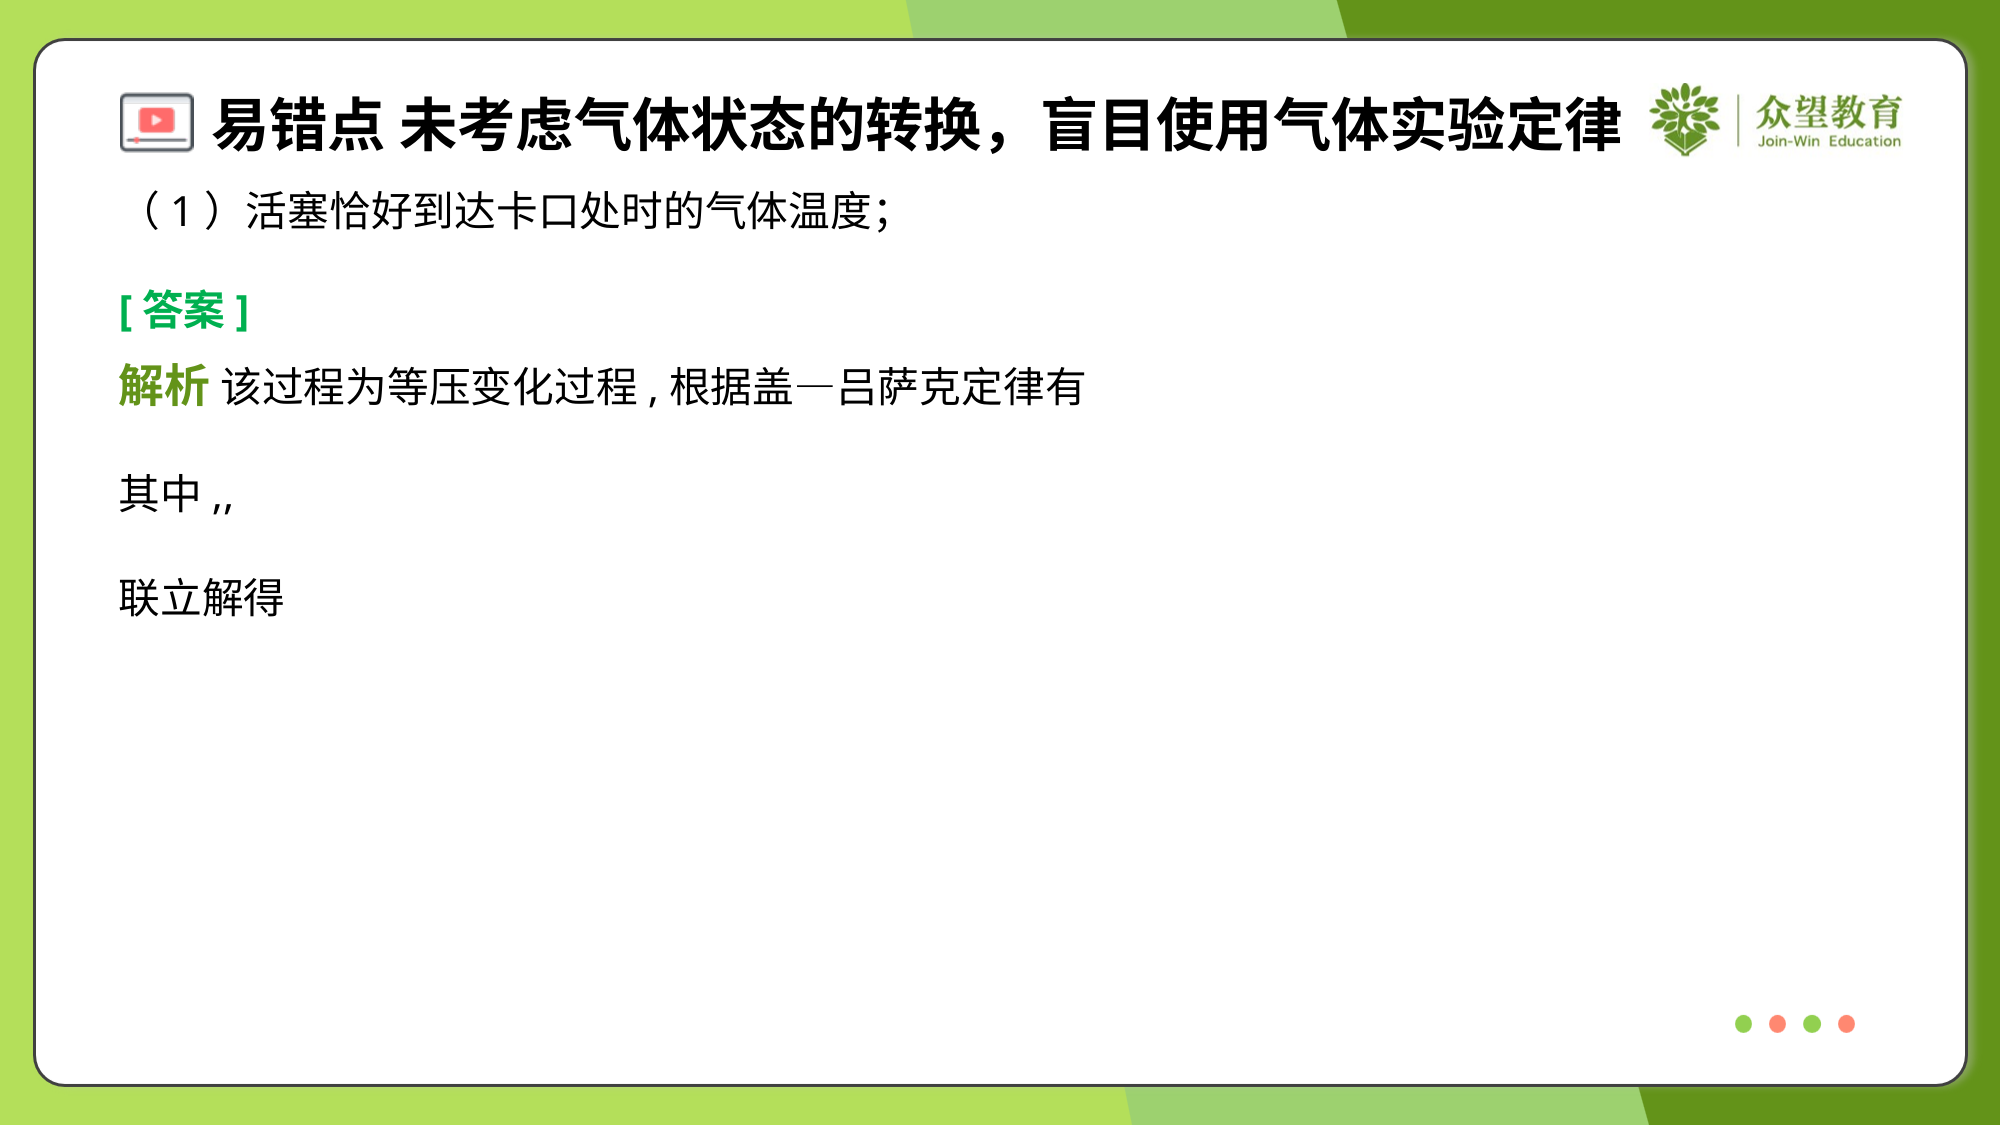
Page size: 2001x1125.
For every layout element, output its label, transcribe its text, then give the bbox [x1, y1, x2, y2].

text_box （1）活塞恰好到达卡口处时的气体温度； [118, 159, 1883, 227]
picture [0, 0, 2000, 1125]
